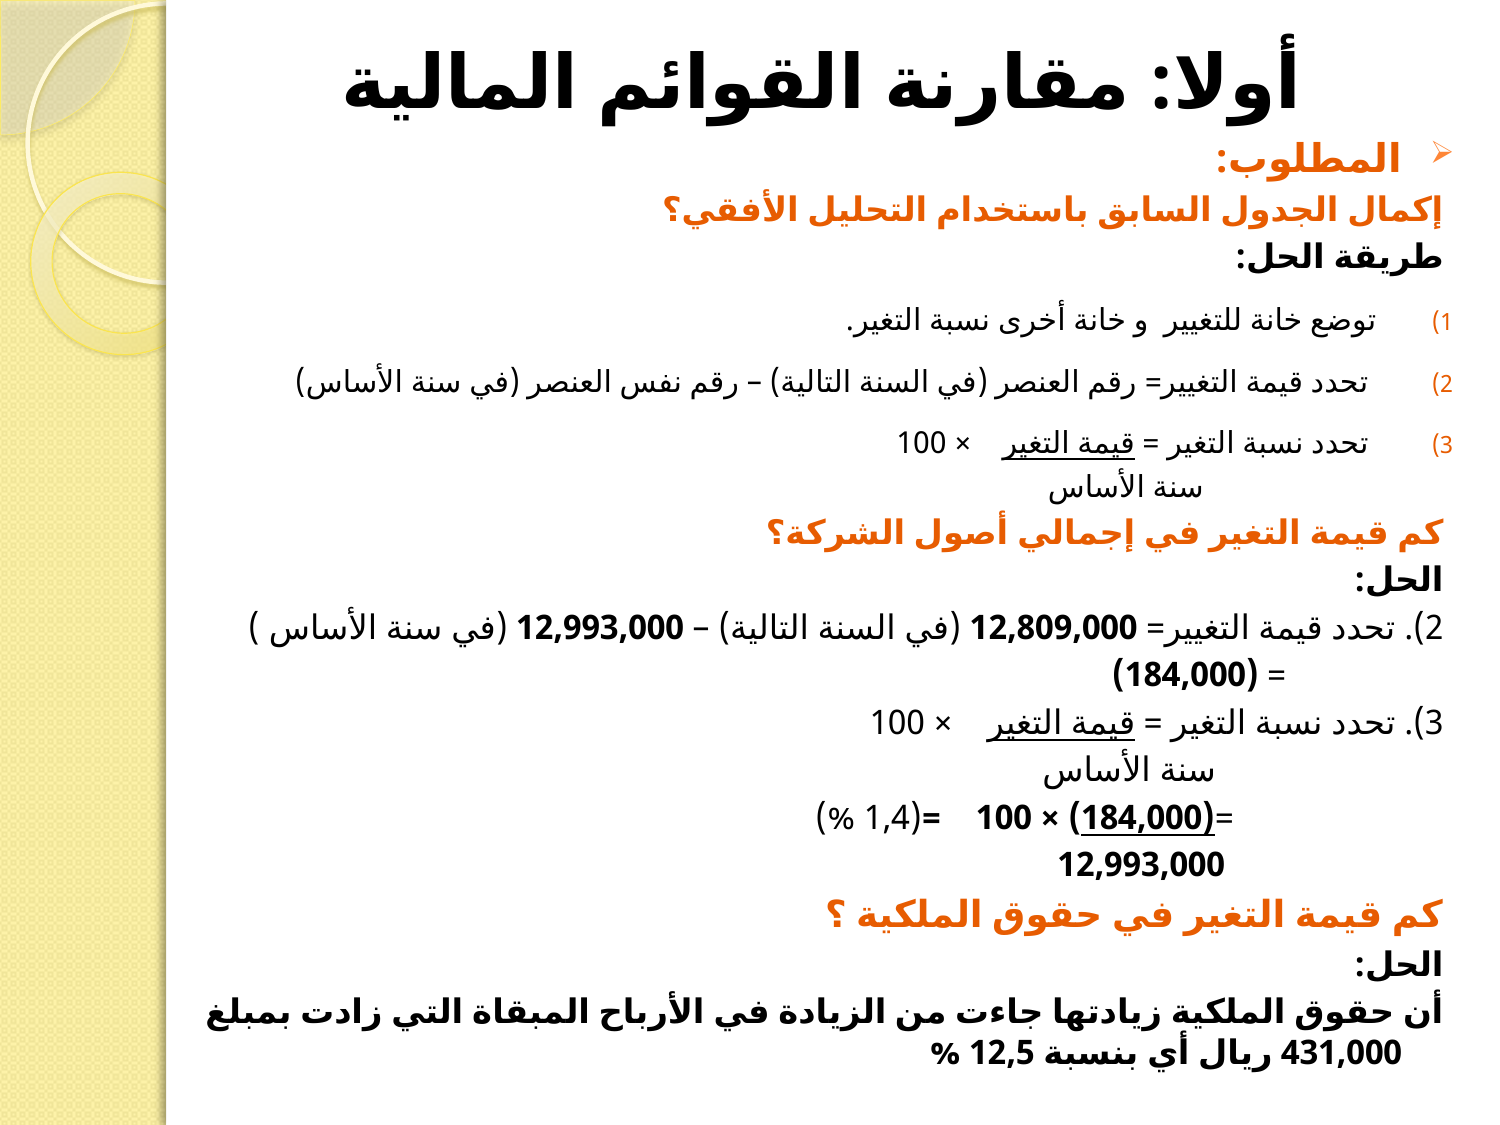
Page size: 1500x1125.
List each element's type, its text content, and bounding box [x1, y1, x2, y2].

list المطلوب: إكمال الجدول السابق باستخدام التحليل الأفقي؟ طريقة الحل: توضع خانة للتغيير و خانة أخرى نسبة التغير. تحدد قيمة التغيير= رقم العنصر (في السنة التالية) – رقم نفس العنصر (في سنة الأساس) تحدد نسبة التغير = قيمة التغير × 100 سنة الأساس كم قيمة التغير في إجمالي أصول الشركة؟ الحل: 2). تحدد قيمة التغيير= 12,809,000 (في السنة التالية) – 12,993,000 (في سنة الأساس ) = (184,000) 3). تحدد نسبة التغير = قيمة التغير × 100 سنة الأساس =(184,000) × 100 =(1,4 %) 12,993,000 كم قيمة التغير في حقوق الملكية ؟ الحل: أن حقوق الملكية زيادتها جاءت من الزيادة في الأرباح المبقاة التي زادت بمبلغ 431,000 ريال أي بنسبة 12,5 % [171, 125, 1471, 1094]
title أولا: مقارنة القوائم المالية [206, 30, 1437, 125]
